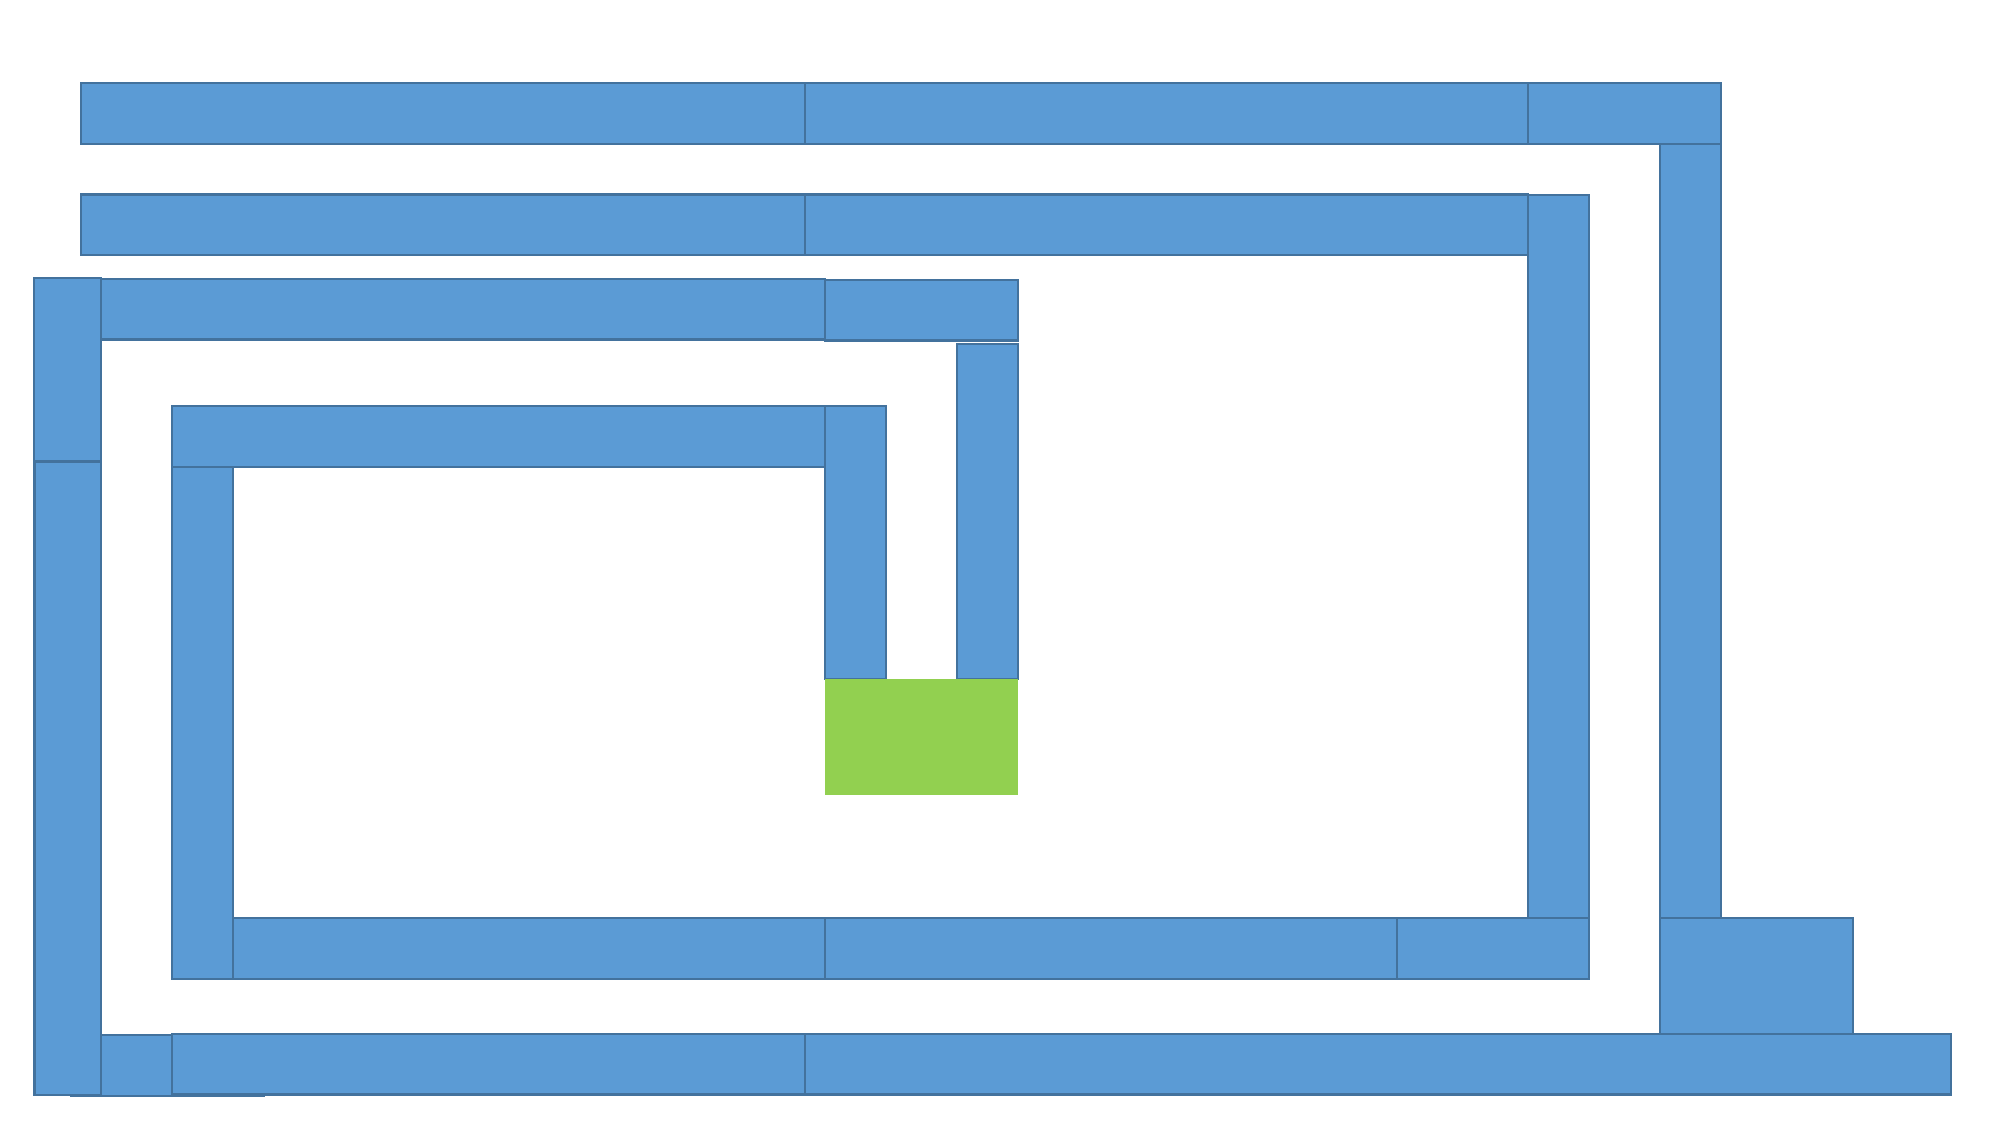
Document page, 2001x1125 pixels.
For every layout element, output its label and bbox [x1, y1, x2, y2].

text_box [1659, 143, 1722, 917]
text_box [824, 279, 1019, 342]
text_box [171, 405, 824, 468]
text_box [80, 193, 806, 256]
text_box [806, 1033, 1952, 1096]
text_box [826, 917, 1398, 980]
text_box [234, 917, 826, 980]
text_box [1527, 82, 1722, 145]
text_box [70, 1034, 265, 1097]
text_box [1527, 194, 1590, 917]
text_box [171, 1033, 806, 1096]
text_box [804, 82, 1527, 145]
text_box [80, 82, 804, 145]
text_box [824, 678, 1019, 796]
text_box [171, 468, 234, 980]
text_box [806, 193, 1529, 256]
text_box [100, 278, 826, 341]
text_box [33, 462, 102, 1096]
text_box [1398, 917, 1590, 980]
text_box [956, 343, 1019, 678]
text_box [1659, 917, 1854, 1033]
text_box [824, 405, 887, 678]
text_box [33, 277, 102, 462]
